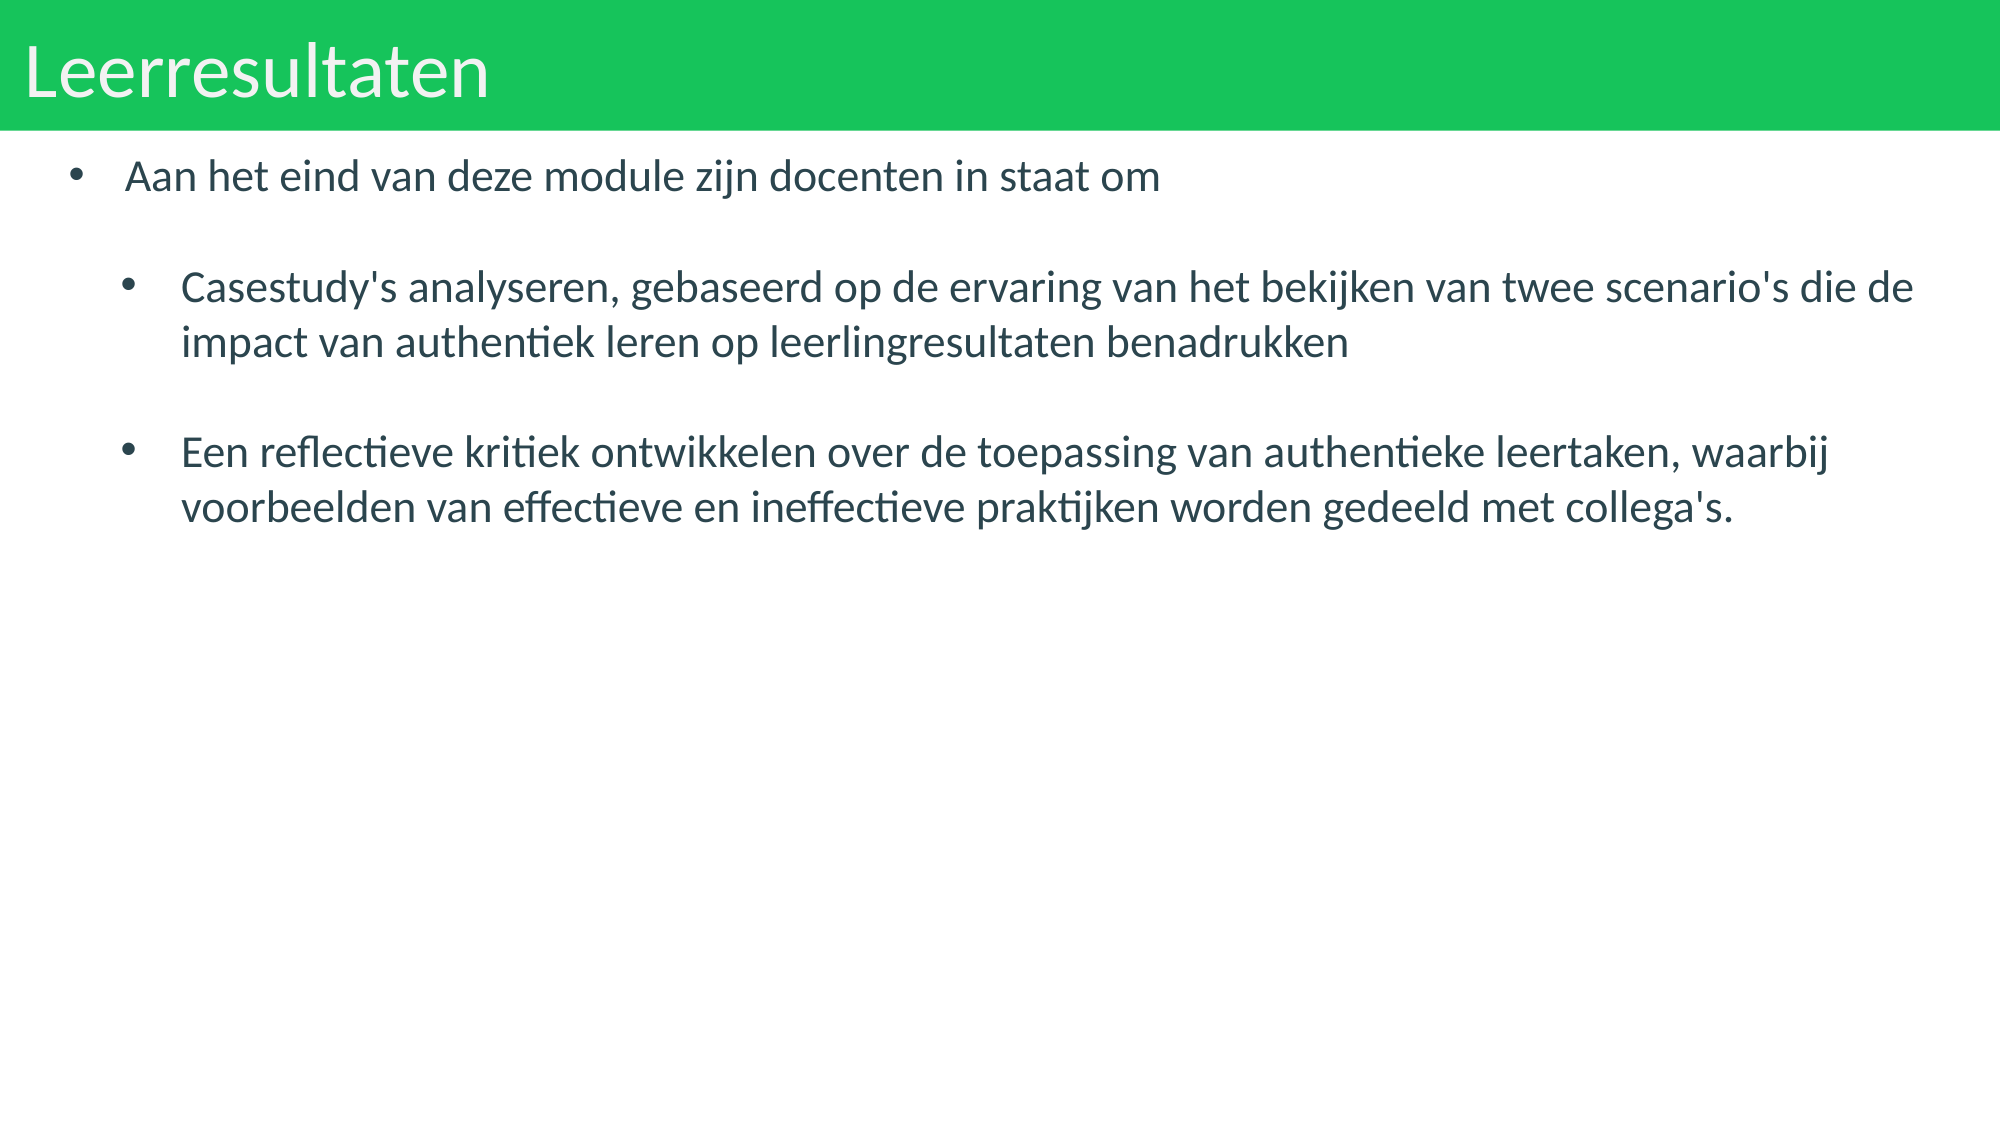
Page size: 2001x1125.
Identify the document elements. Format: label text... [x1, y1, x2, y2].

title Leerresultaten [16, 13, 1976, 131]
list Aan het eind van deze module zijn docenten in staat om Casestudy's analyseren, gebaseerd op de ervaring van het bekijken van twee scenario's die de impact van authentiek leren op leerlingresultaten benadrukken Een reflectieve kritiek ontwikkelen over de toepassing van authentieke leertaken, waarbij voorbeelden van effectieve en ineffectieve praktijken worden gedeeld met collega's. [16, 144, 1976, 1108]
